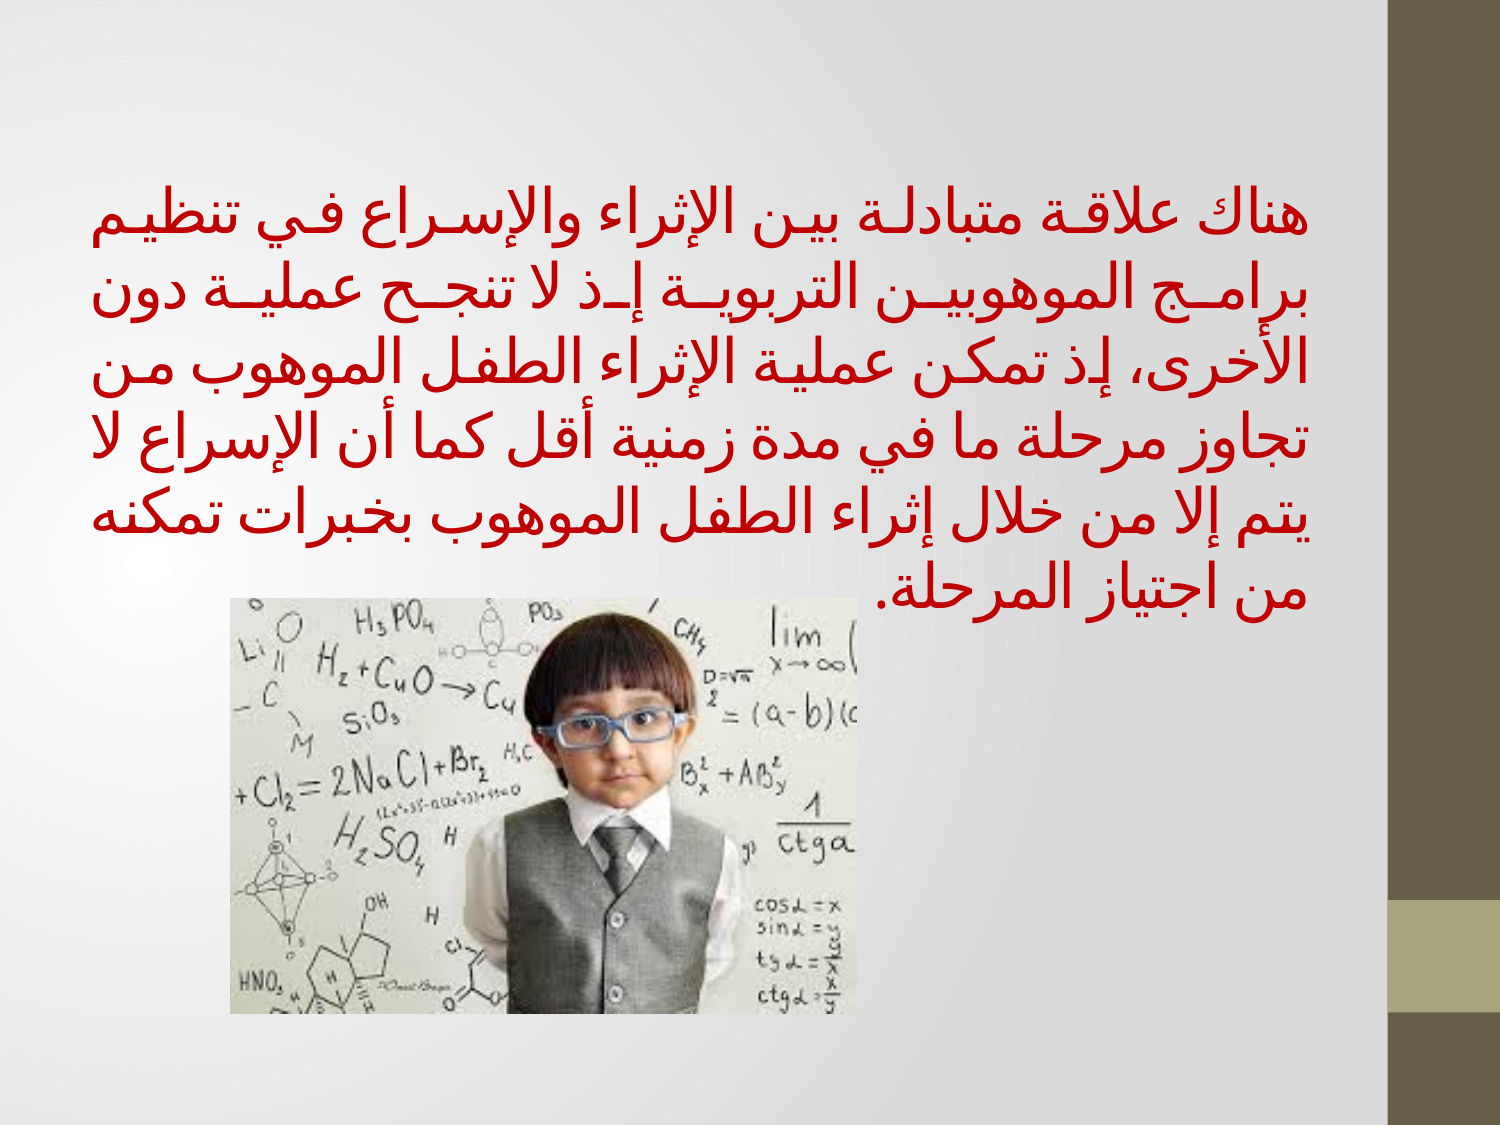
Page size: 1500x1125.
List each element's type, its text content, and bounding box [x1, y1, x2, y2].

title هناك علاقة متبادلة بين الإثراء والإسراع في تنظيم برامج الموهوبين التربوية إذ لا تنجح عملية دون الأخرى، إذ تمكن عملية الإثراء الطفل الموهوب من تجاوز مرحلة ما في مدة زمنية أقل كما أن الإسراع لا يتم إلا من خلال إثراء الطفل الموهوب بخبرات تمكنه من اجتياز المرحلة. [76, 302, 1327, 491]
picture [229, 598, 857, 1015]
